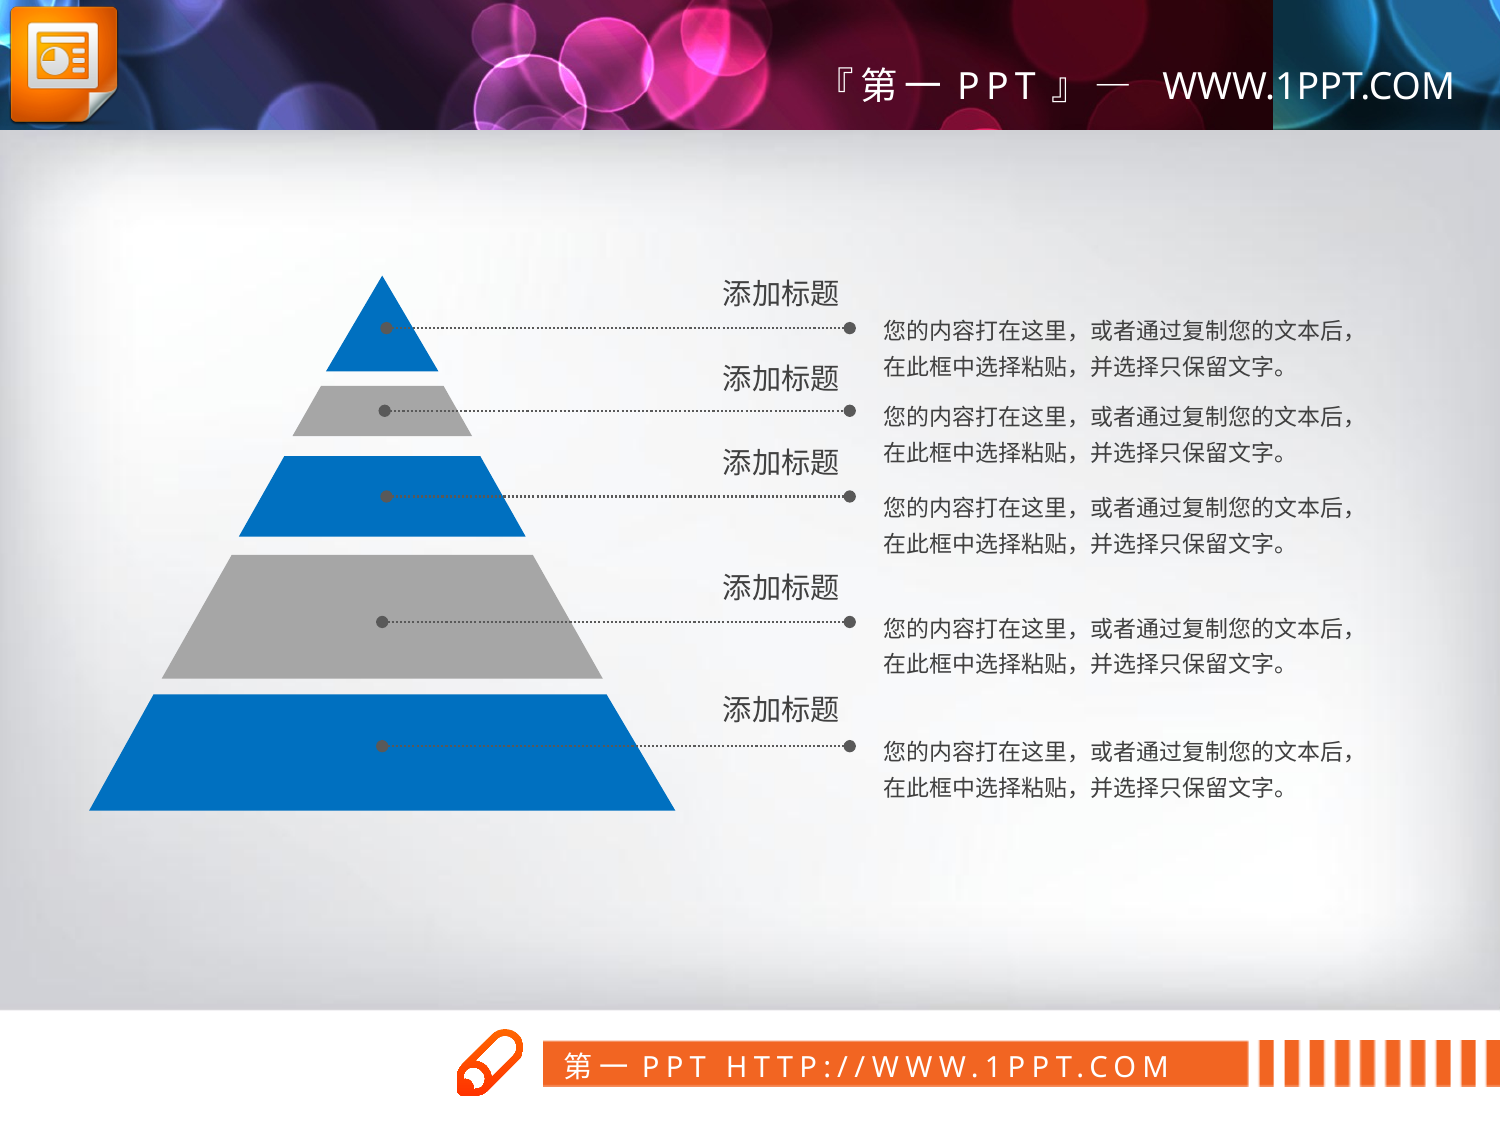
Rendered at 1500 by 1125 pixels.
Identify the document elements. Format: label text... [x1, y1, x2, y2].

text_box [238, 456, 526, 537]
text_box 您的内容打在这里，或者通过复制您的文本后，在此框中选择粘贴，并选择只保留文字。 [872, 600, 1370, 684]
text_box 添加标题 [711, 685, 852, 733]
text_box 您的内容打在这里，或者通过复制您的文本后，在此框中选择粘贴，并选择只保留文字。 [872, 388, 1370, 472]
text_box [89, 694, 676, 811]
text_box [325, 275, 439, 372]
text_box [161, 554, 603, 679]
text_box 您的内容打在这里，或者通过复制您的文本后，在此框中选择粘贴，并选择只保留文字。 [872, 303, 1370, 387]
text_box 添加标题 [711, 563, 852, 610]
text_box 添加标题 [711, 269, 852, 316]
picture [543, 1040, 1500, 1087]
text_box 您的内容打在这里，或者通过复制您的文本后，在此框中选择粘贴，并选择只保留文字。 [872, 723, 1370, 807]
text_box 添加标题 [711, 438, 852, 486]
text_box 您的内容打在这里，或者通过复制您的文本后，在此框中选择粘贴，并选择只保留文字。 [872, 479, 1370, 563]
text_box 添加标题 [711, 354, 852, 402]
picture [0, 0, 1500, 1012]
text_box [292, 385, 473, 437]
